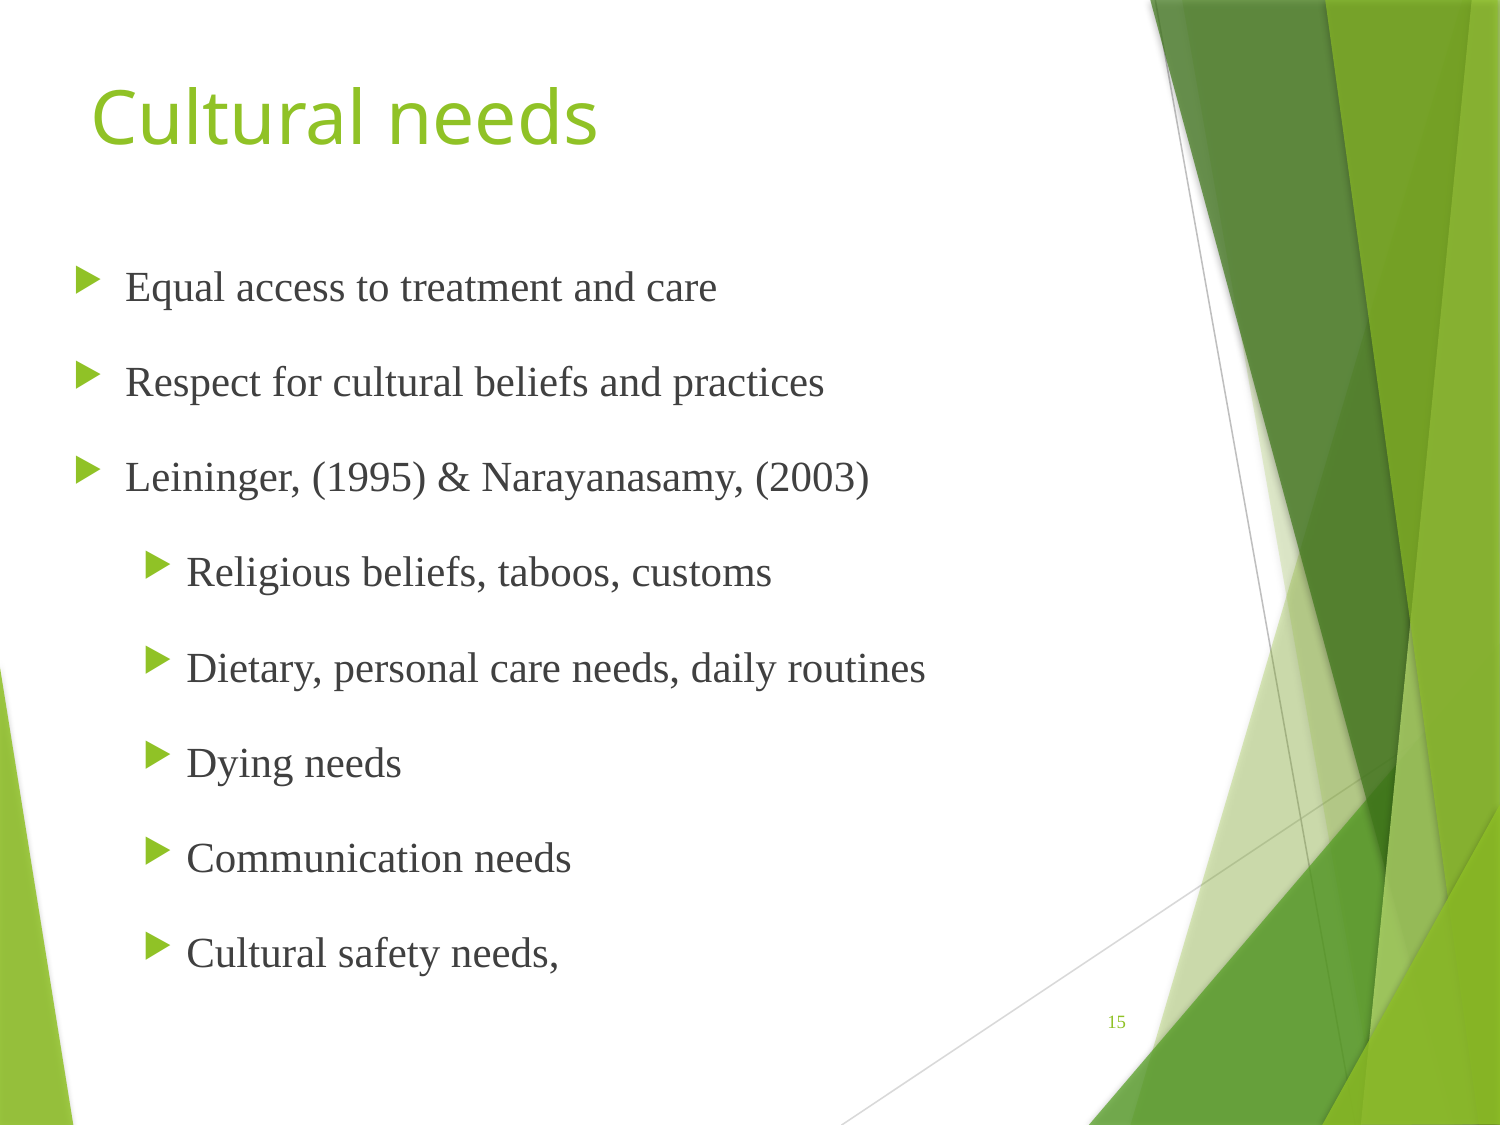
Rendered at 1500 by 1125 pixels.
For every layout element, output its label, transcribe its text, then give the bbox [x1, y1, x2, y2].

slide_number 15 [1057, 991, 1142, 1051]
list Equal access to treatment and care Respect for cultural beliefs and practices Leininger, (1995) & Narayanasamy, (2003) Religious beliefs, taboos, customs Dietary, personal care needs, daily routines Dying needs Communication needs Cultural safety needs, [57, 224, 1100, 992]
title Cultural needs [75, 62, 1117, 280]
